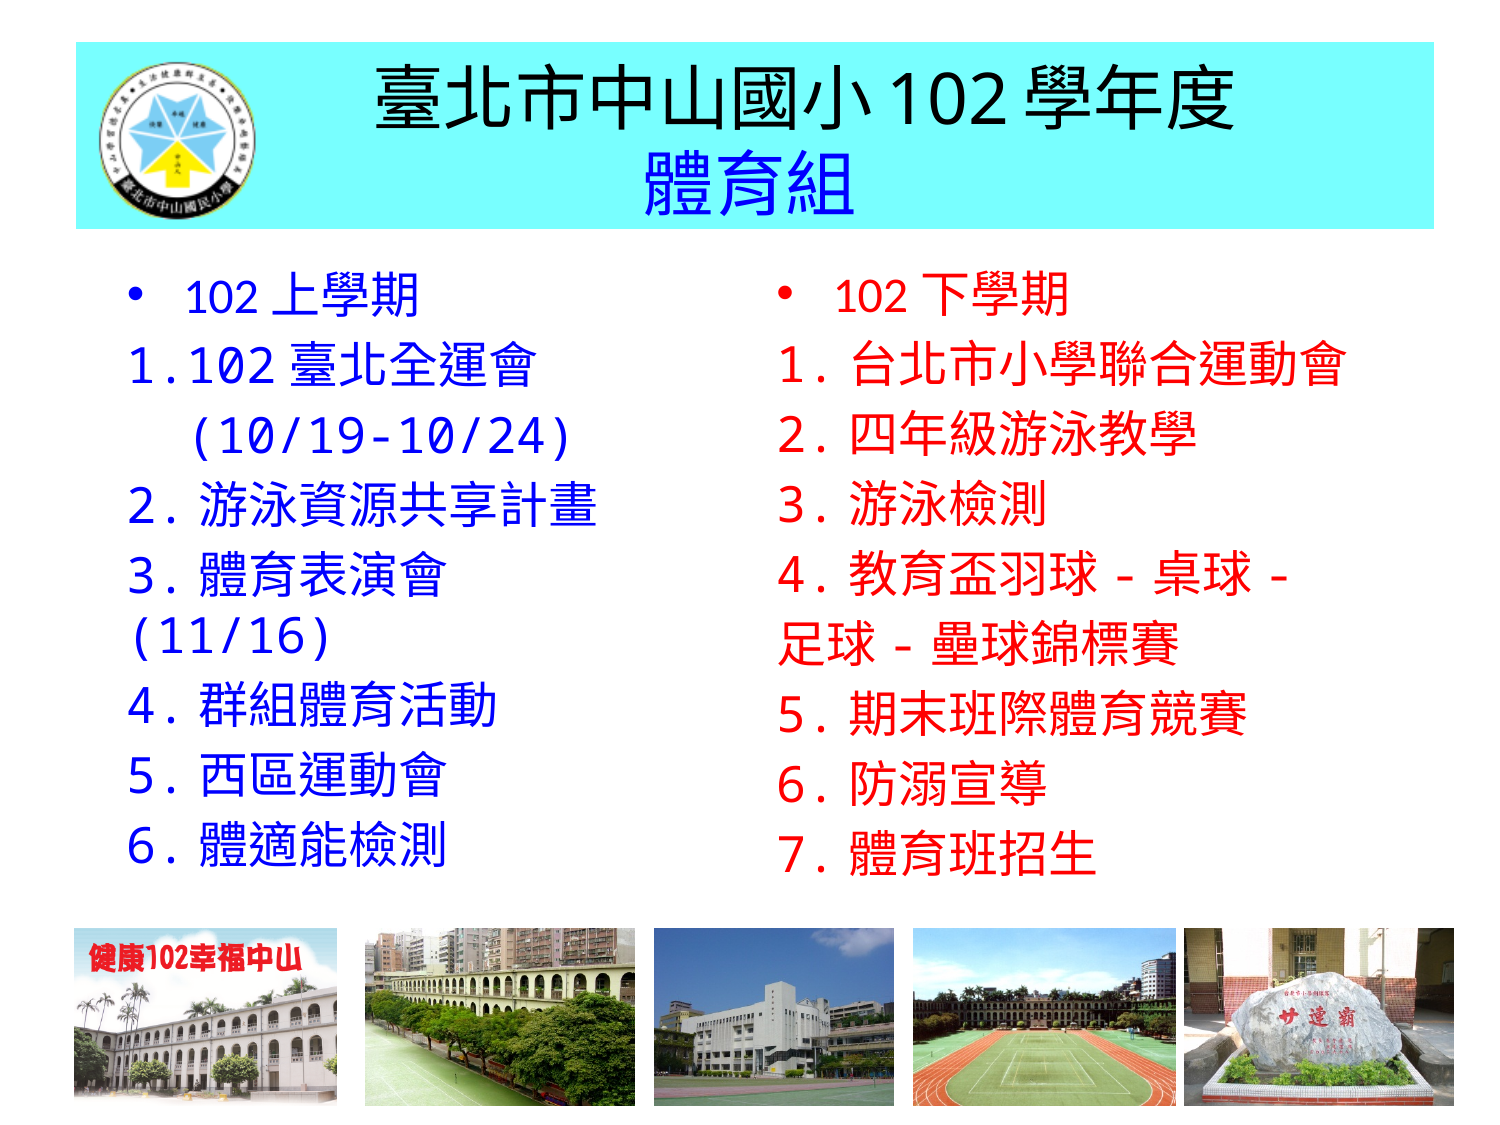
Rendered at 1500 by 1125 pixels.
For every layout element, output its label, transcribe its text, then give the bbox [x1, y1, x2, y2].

text_box 102上學期 1.102臺北全運會 (10/19-10/24) 2.游泳資源共享計畫 3.體育表演會(11/16) 4.群組體育活動 5.西區運動會 6.體適能檢測 [112, 256, 671, 881]
title 臺北市中山國小102學年度 體育組 [75, 45, 1425, 233]
picture [913, 928, 1176, 1106]
picture [76, 42, 1434, 229]
picture [654, 928, 894, 1106]
text_box 102下學期 1.台北市小學聯合運動會 2.四年級游泳教學 3.游泳檢測 4.教育盃羽球-桌球- 足球-壘球錦標賽 5.期末班際體育競賽 6.防溺宣導 7.體育班招生 [761, 255, 1374, 890]
picture [74, 928, 337, 1106]
picture [1184, 928, 1454, 1106]
picture [365, 928, 635, 1106]
